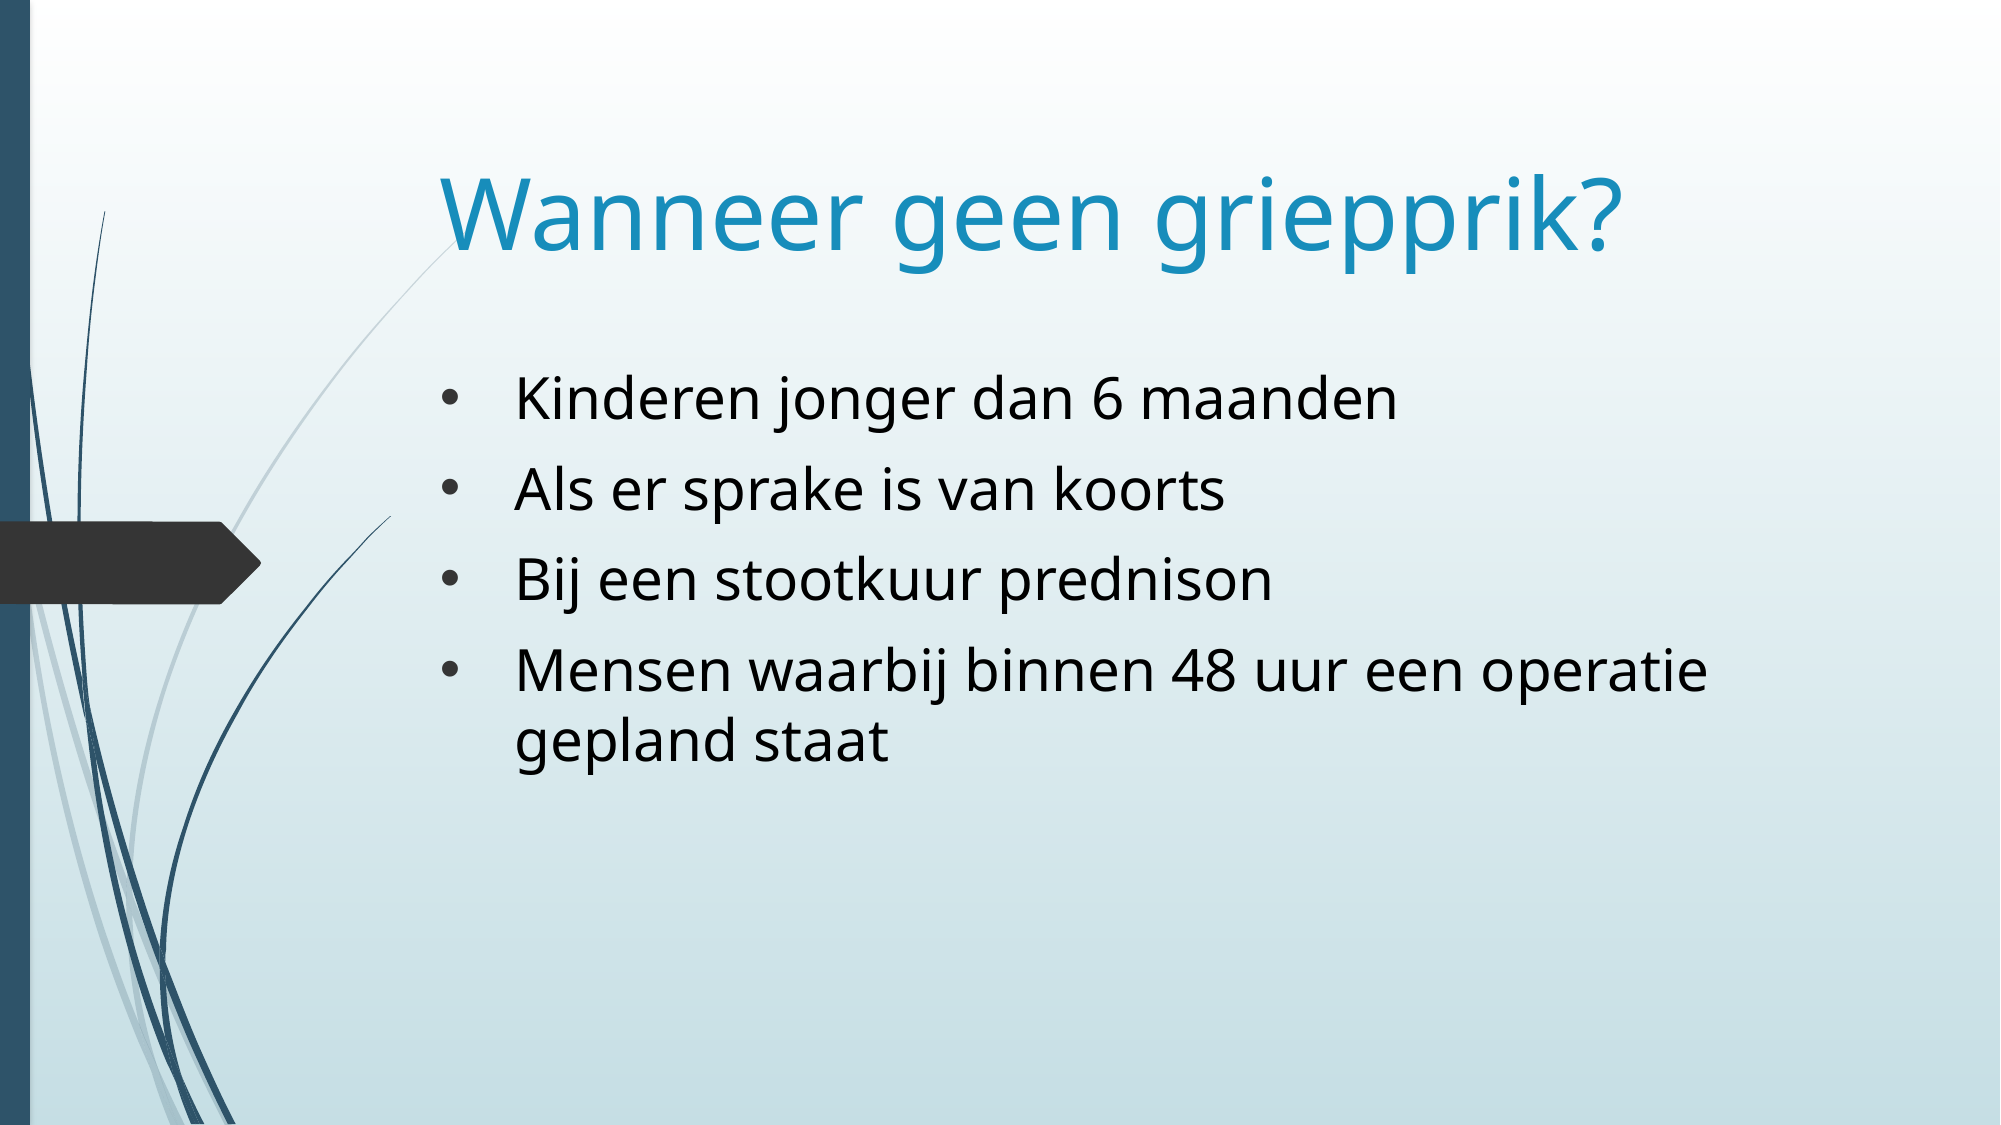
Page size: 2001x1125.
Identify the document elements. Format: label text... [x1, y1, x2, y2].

title Wanneer geen griepprik? [424, 99, 1888, 321]
list Kinderen jonger dan 6 maanden Als er sprake is van koorts Bij een stootkuur prednison Mensen waarbij binnen 48 uur een operatie gepland staat [424, 345, 1888, 970]
